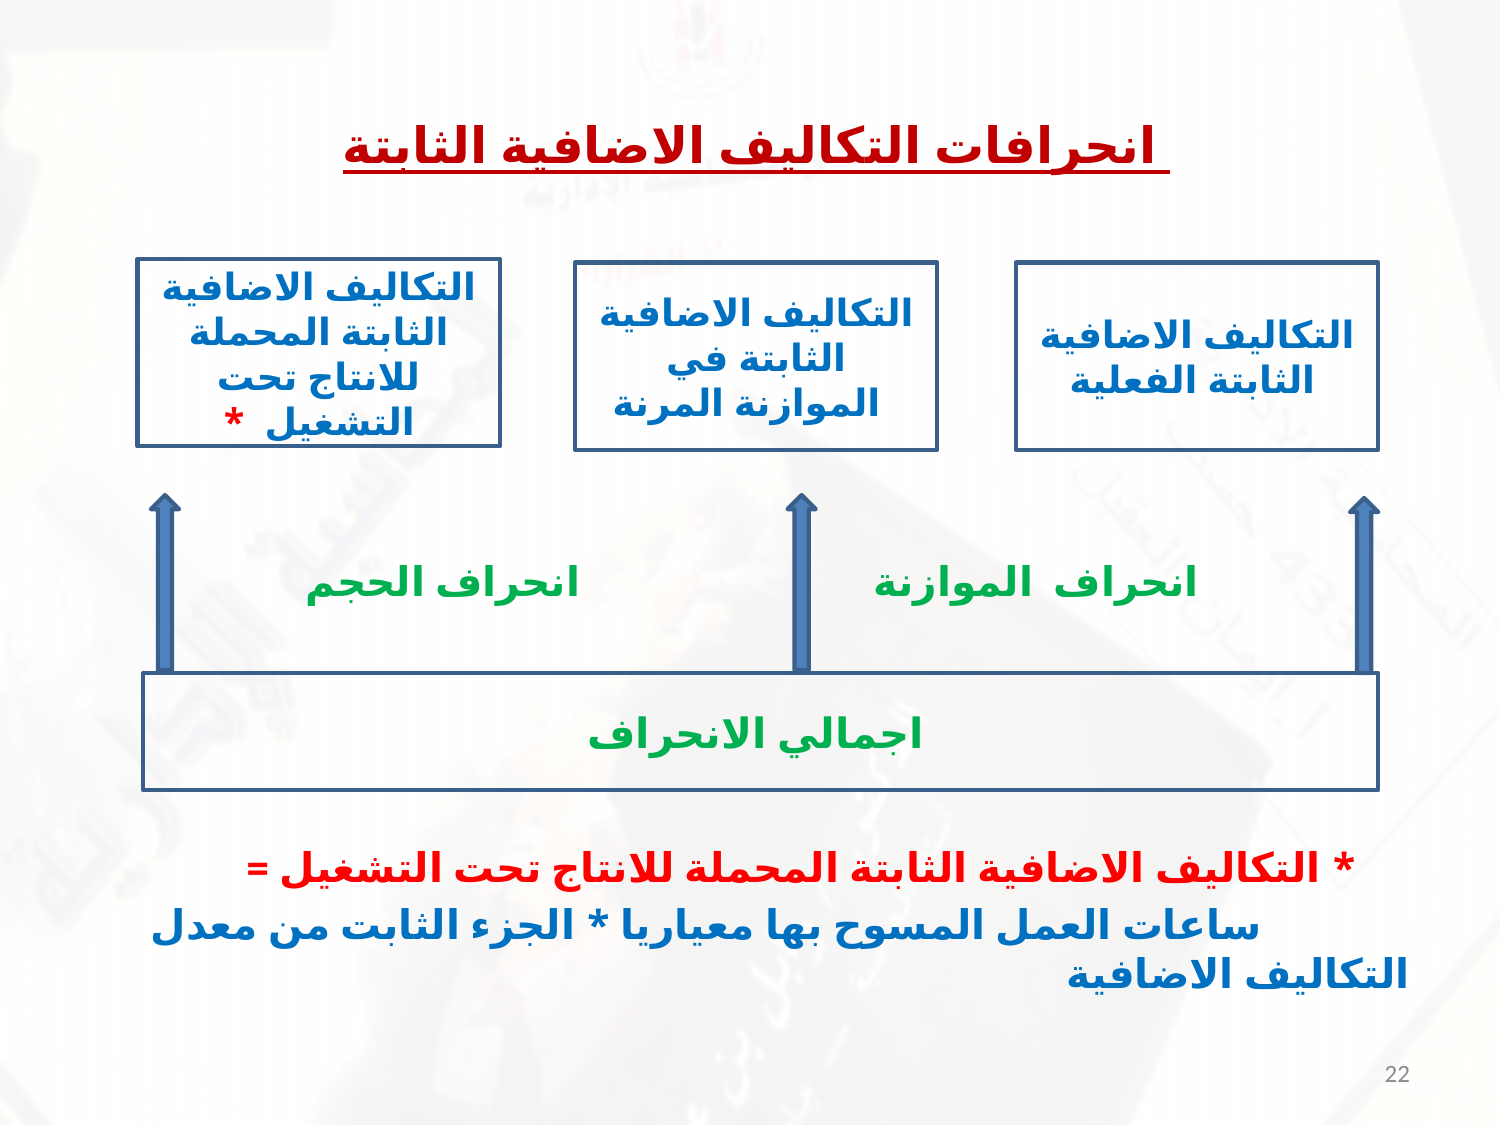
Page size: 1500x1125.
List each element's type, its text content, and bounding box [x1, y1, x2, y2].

text_box التكاليف الاضافية الثابتة الفعلية [1014, 260, 1380, 452]
slide_number 22 [1074, 1042, 1425, 1103]
text_box [1348, 495, 1381, 671]
text_box [148, 492, 182, 671]
list انحراف الموازنة انحراف الحجم * التكاليف الاضافية الثابتة المحملة للانتاج تحت التشغيل = ساعات العمل المسوح بها معياريا * الجزء الثابت من معدل التكاليف الاضافية [75, 262, 1425, 1005]
title انحرافات التكاليف الاضافية الثابتة [81, 50, 1432, 238]
text_box التكاليف الاضافية الثابتة في الموازنة المرنة [573, 260, 939, 452]
text_box اجمالي الانحراف [141, 671, 1380, 792]
text_box التكاليف الاضافية الثابتة المحملة للانتاج تحت التشغيل * [135, 257, 502, 448]
text_box [785, 492, 818, 671]
